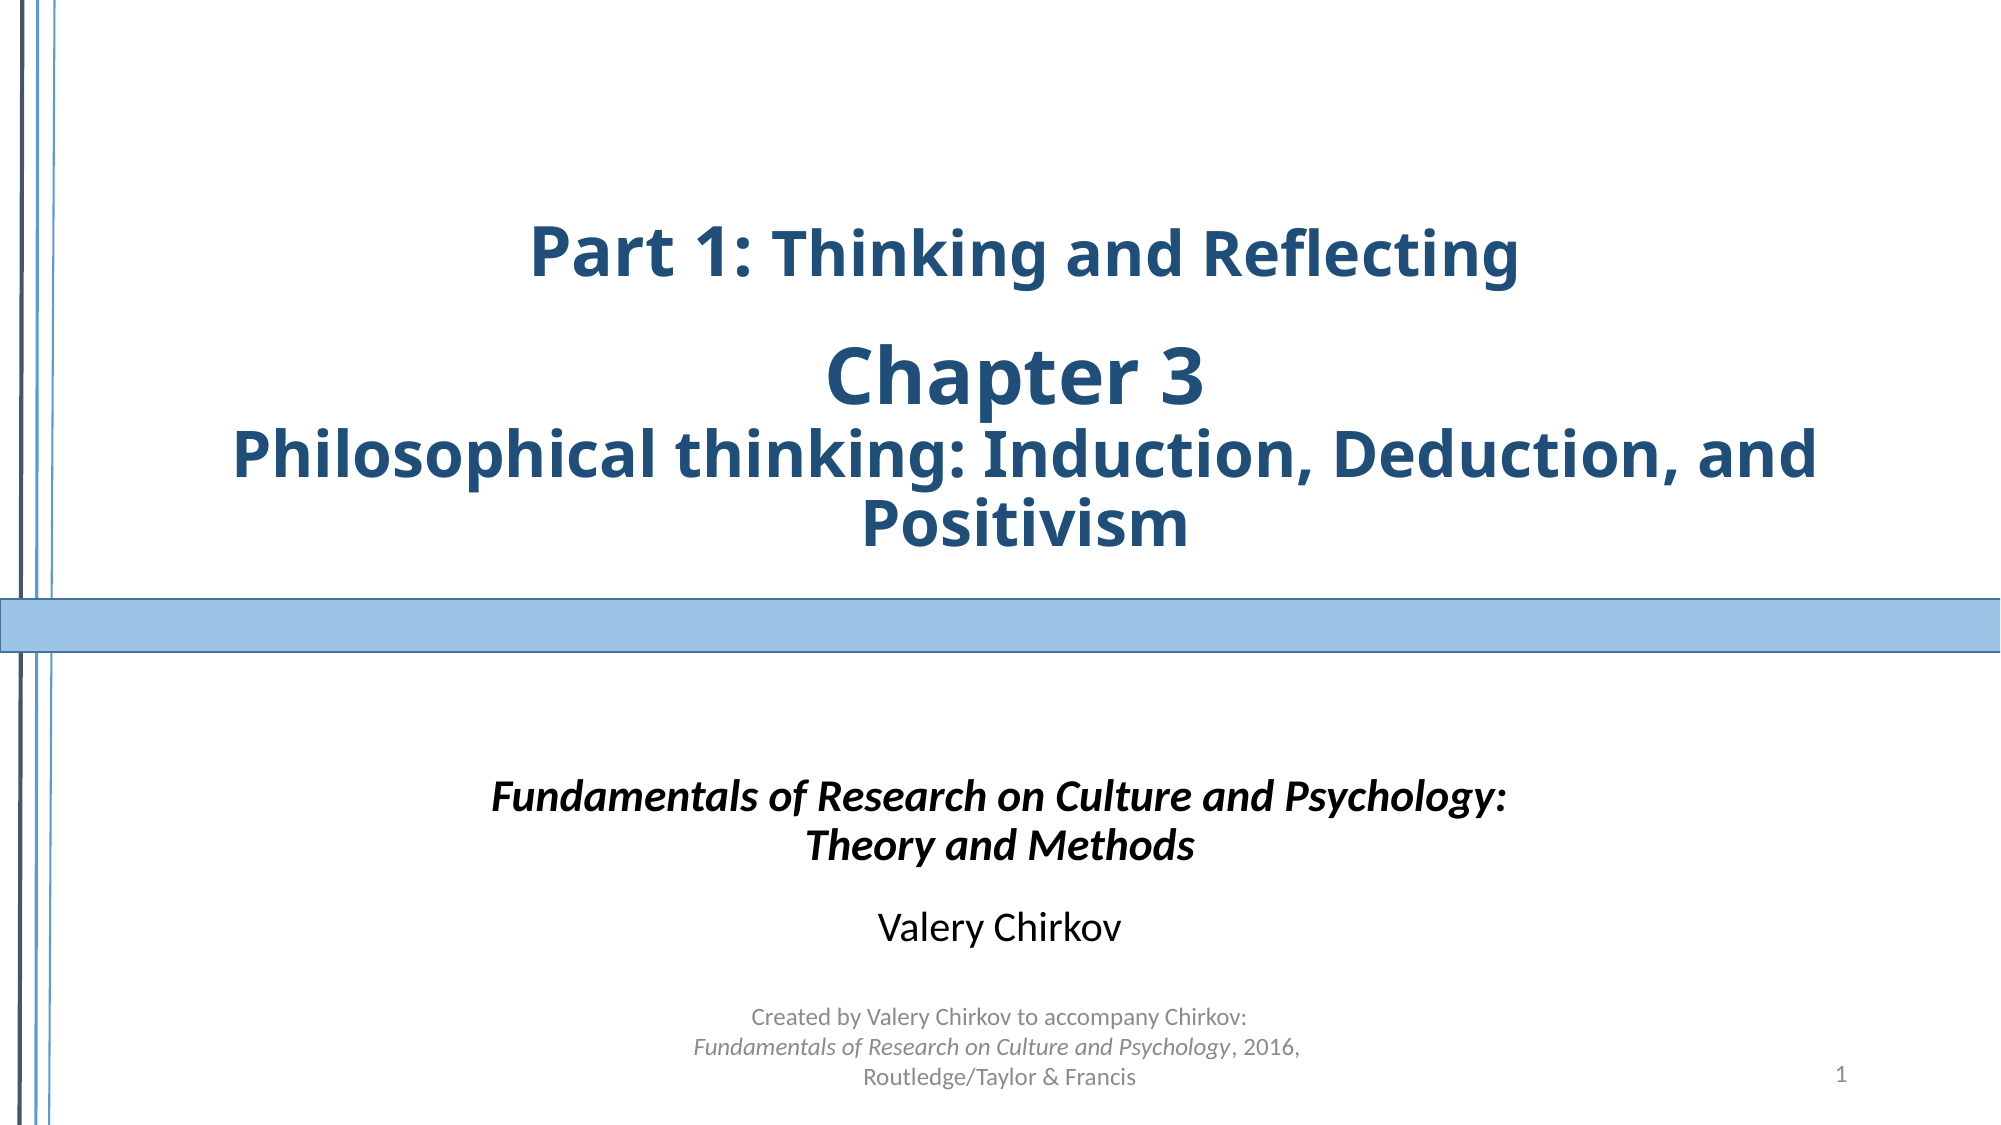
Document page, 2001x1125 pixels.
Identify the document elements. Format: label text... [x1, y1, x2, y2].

title Part 1: Thinking and Reflecting Chapter 3 Philosophical thinking: Induction, Deduction, and Positivism [95, 0, 1955, 568]
footer Created by Valery Chirkov to accompany Chirkov: Fundamentals of Research on Culture and Psychology, 2016, Routledge/Taylor & Francis [662, 988, 1338, 1103]
subtitle Fundamentals of Research on Culture and Psychology: Theory and Methods Valery Chirkov [249, 764, 1750, 959]
slide_number 1 [1765, 1042, 1863, 1103]
